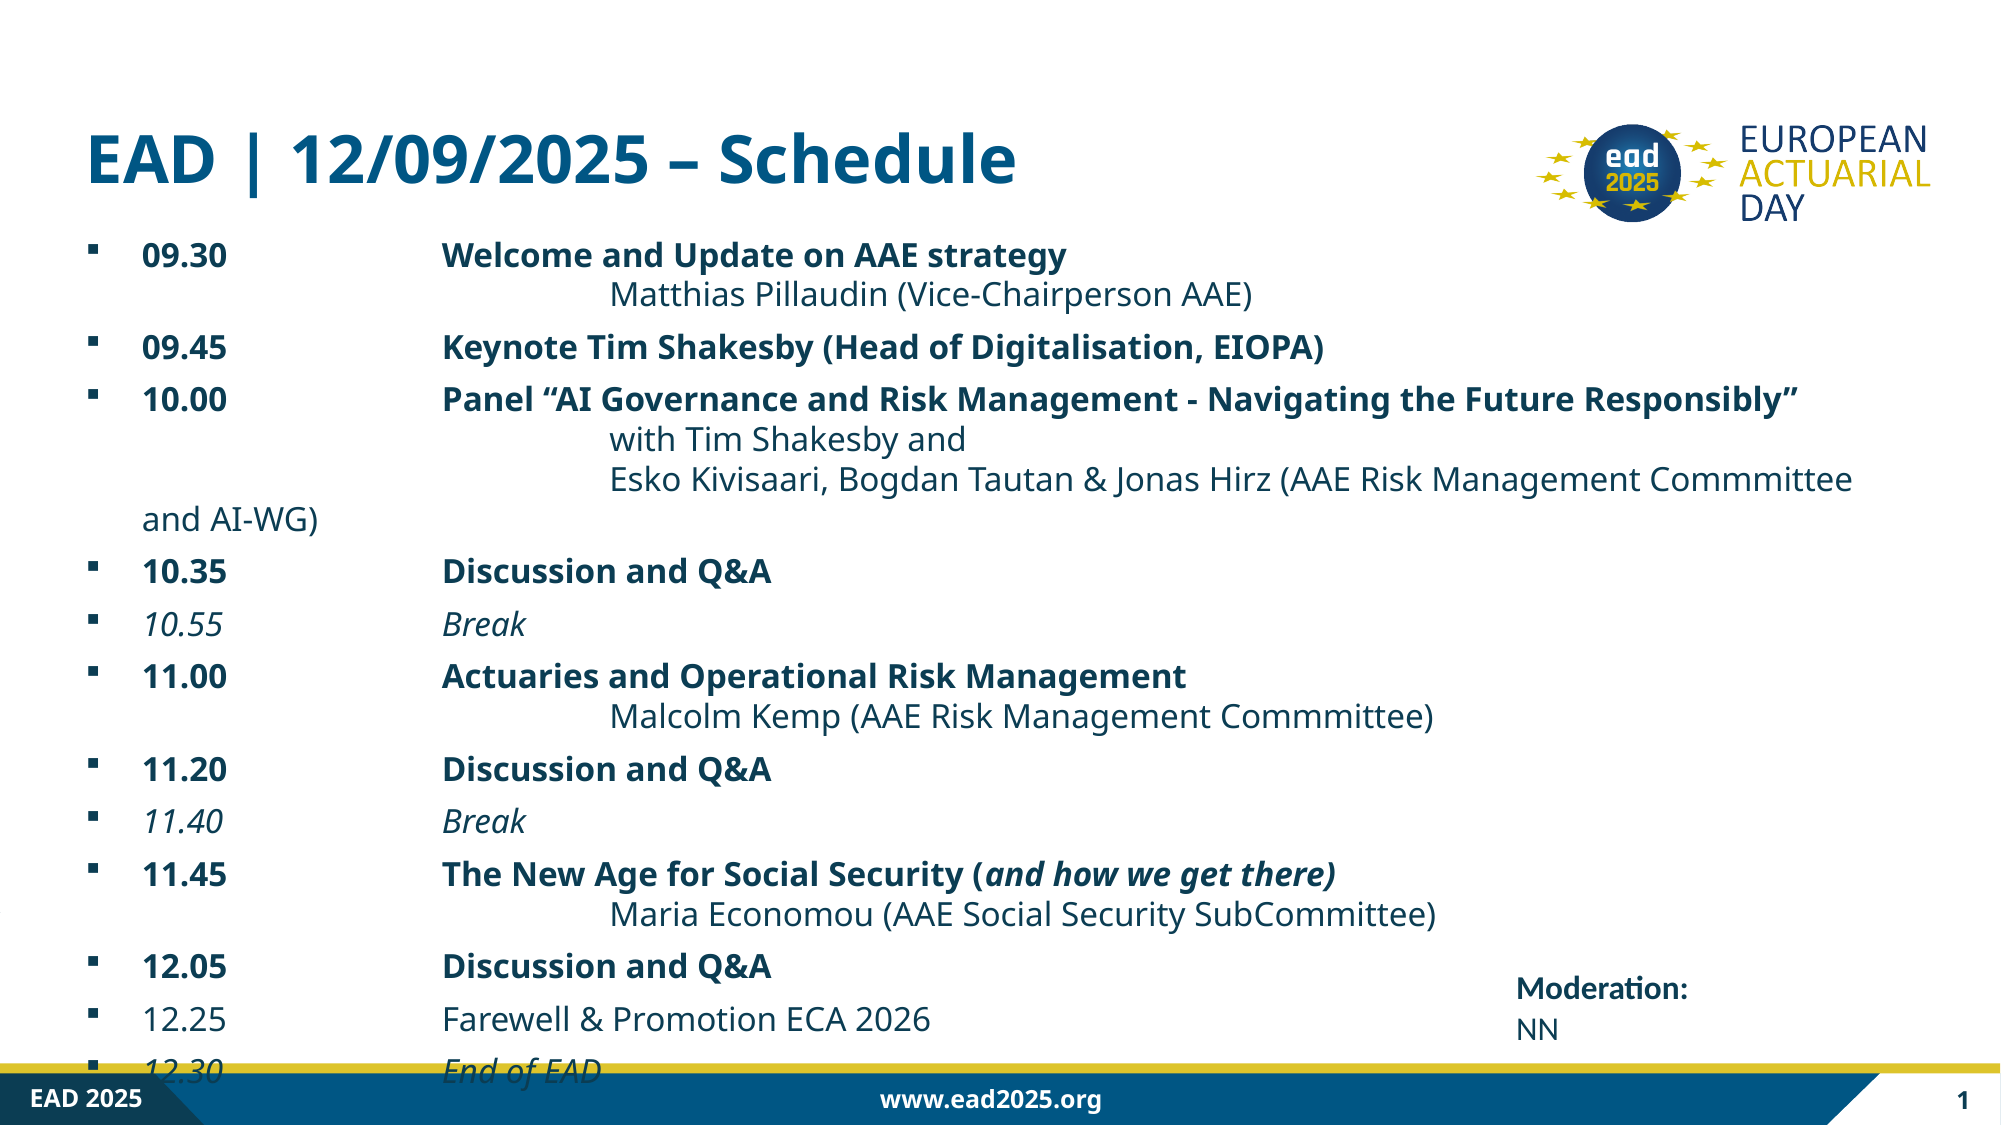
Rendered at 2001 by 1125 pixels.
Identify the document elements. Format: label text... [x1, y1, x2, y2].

slide_number 1 [1613, 1075, 2000, 1125]
list 09.30 Welcome and Update on AAE strategy Matthias Pillaudin (Vice-Chairperson AAE) 09.45 Keynote Tim Shakesby (Head of Digitalisation, EIOPA) 10.00 Panel “AI Governance and Risk Management - Navigating the Future Responsibly” with Tim Shakesby and Esko Kivisaari, Bogdan Tautan & Jonas Hirz (AAE Risk Management Commmittee and AI-WG) 10.35 Discussion and Q&A 10.55 Break 11.00 Actuaries and Operational Risk Management Malcolm Kemp (AAE Risk Management Commmittee) 11.20 Discussion and Q&A 11.40 Break 11.45 The New Age for Social Security (and how we get there) Maria Economou (AAE Social Security SubCommittee) 12.05 Discussion and Q&A 12.25 Farewell & Promotion ECA 2026 12.30 End of EAD [85, 233, 1862, 1033]
text_box Moderation: NN [1501, 959, 1862, 1094]
picture [1516, 106, 1954, 236]
title EAD | 12/09/2025 – Schedule [85, 117, 1486, 224]
footer EAD 2025 [0, 1070, 659, 1123]
